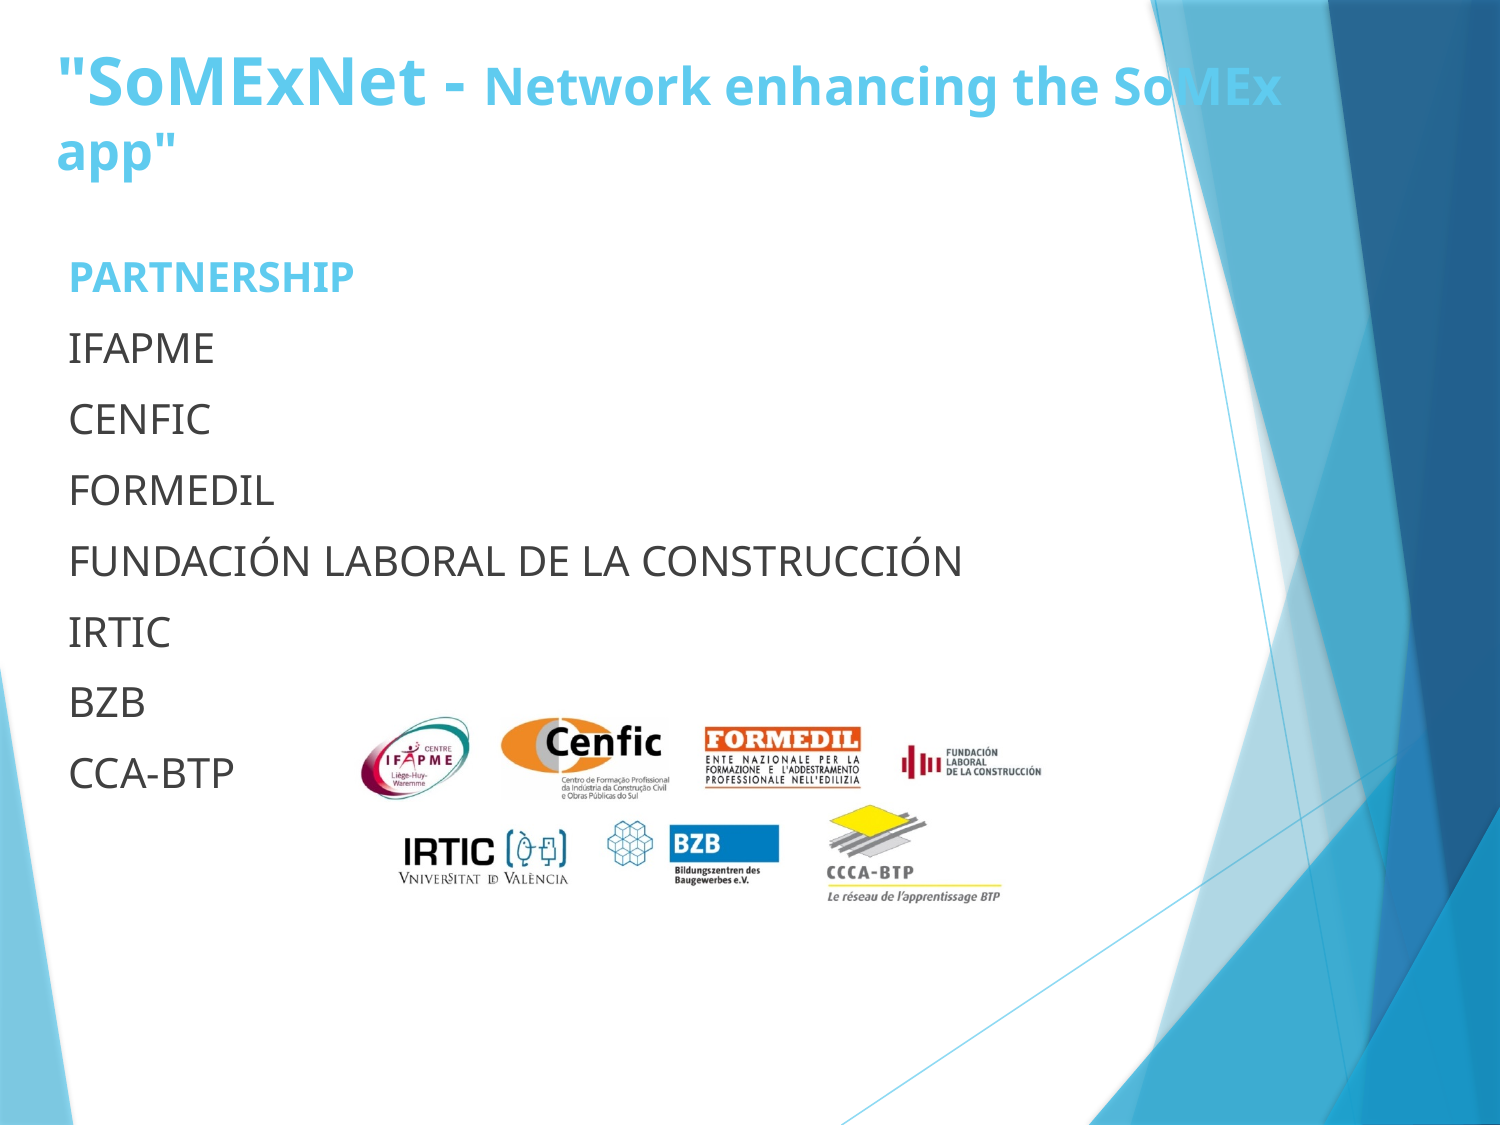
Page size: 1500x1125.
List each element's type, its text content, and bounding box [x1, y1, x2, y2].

title "SoMExNet - Network enhancing the SoMEx app" [41, 30, 1415, 114]
picture [335, 691, 1071, 923]
list PARTNERSHIP IFAPME CENFIC FORMEDIL FUNDACIÓN LABORAL DE LA CONSTRUCCIÓN IRTIC BZB CCA-BTP [53, 243, 1341, 1083]
